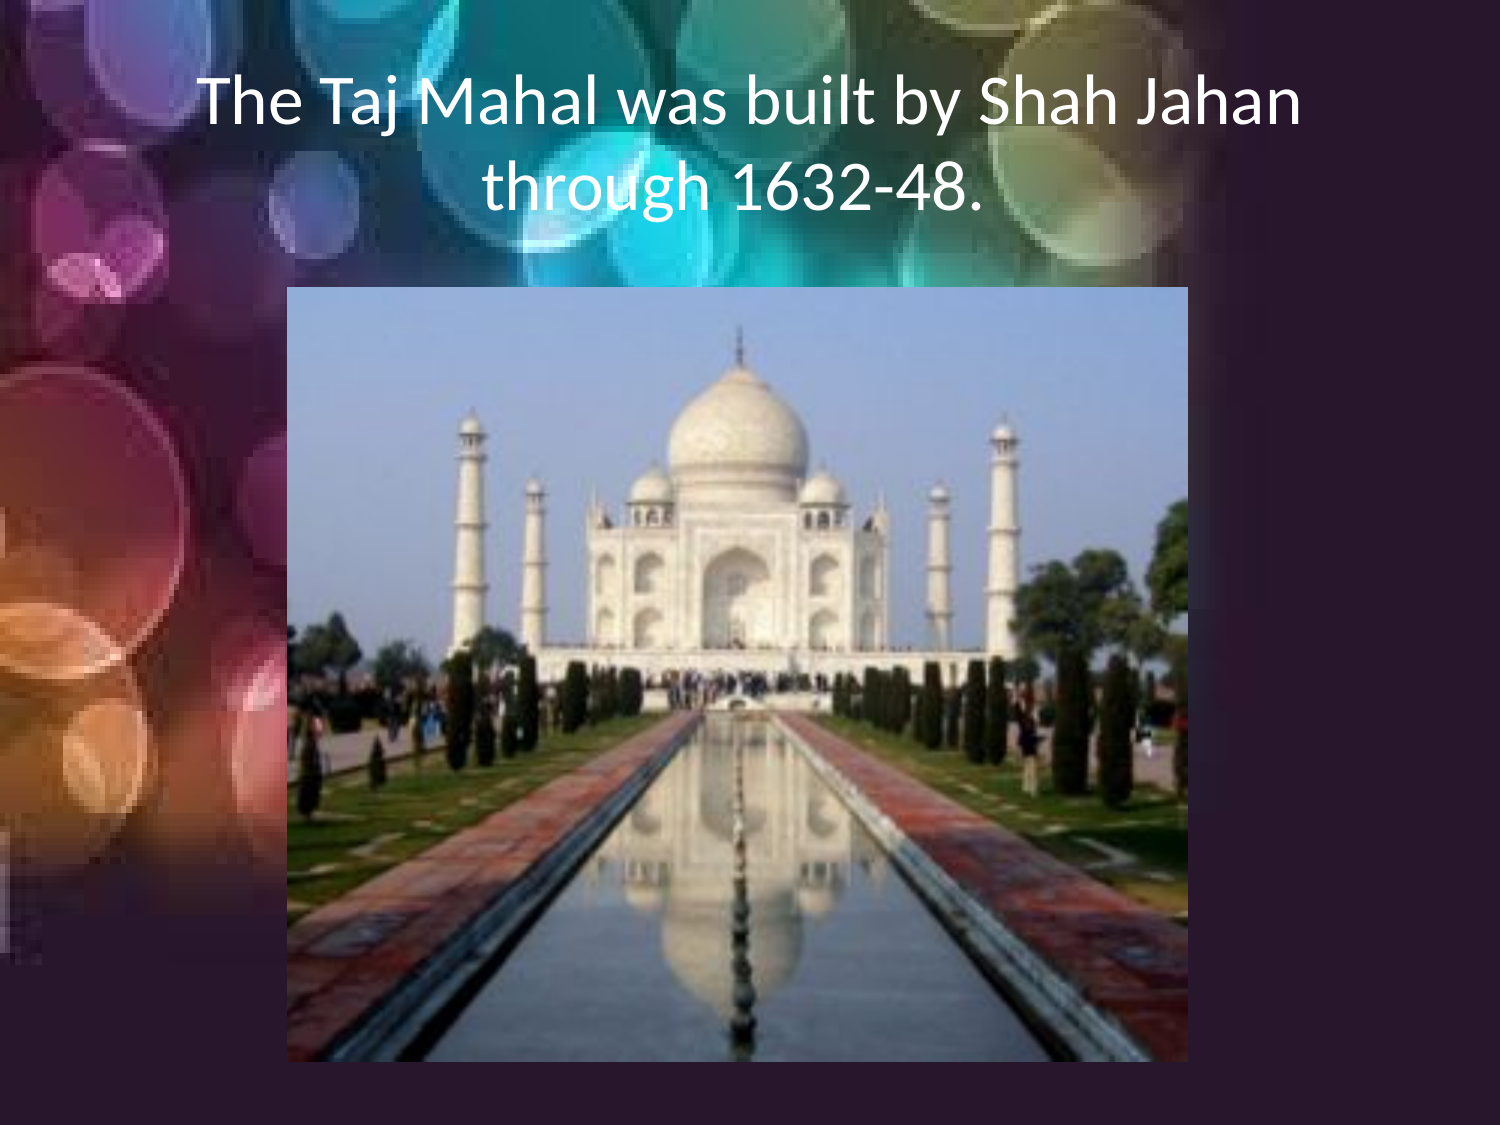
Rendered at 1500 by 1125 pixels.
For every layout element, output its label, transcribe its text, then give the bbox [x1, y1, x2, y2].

title The Taj Mahal was built by Shah Jahan through 1632-48. [75, 45, 1425, 233]
picture [0, 0, 1500, 1125]
